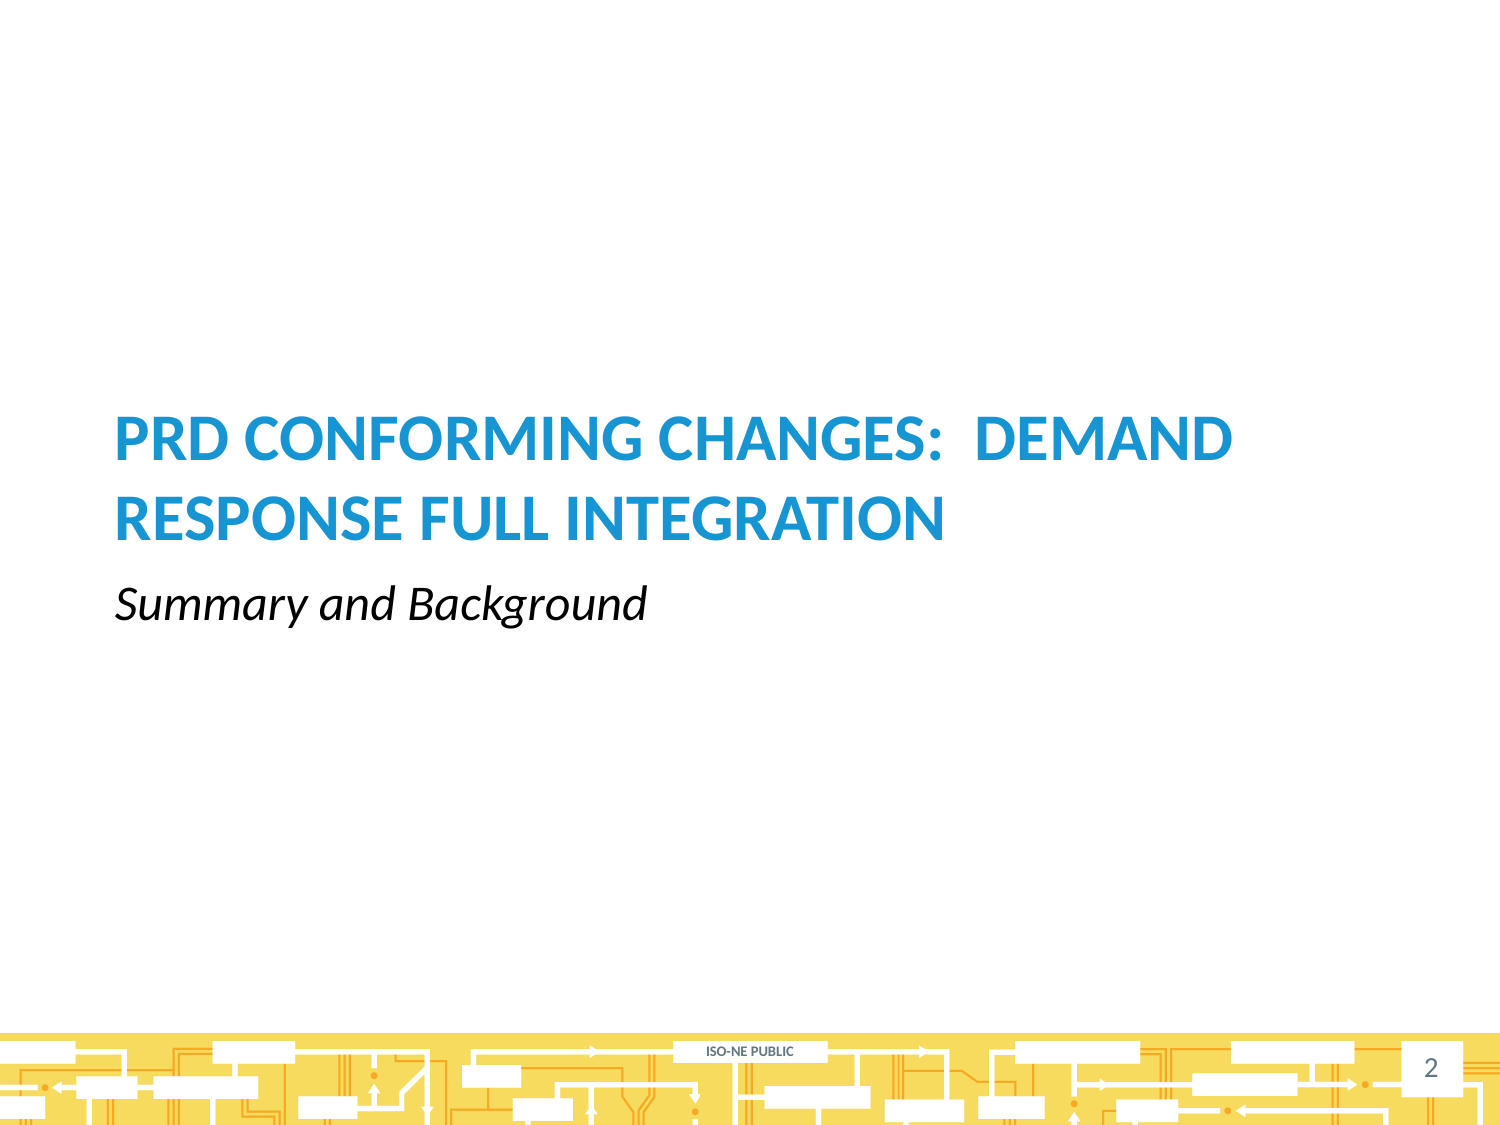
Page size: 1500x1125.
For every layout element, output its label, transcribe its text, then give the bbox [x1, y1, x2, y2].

picture [0, 1031, 1500, 1125]
slide_number 2 [1400, 1044, 1463, 1088]
title PRD Conforming Changes: Demand Response Full integration [99, 337, 1375, 561]
list Summary and Background [99, 562, 1375, 809]
